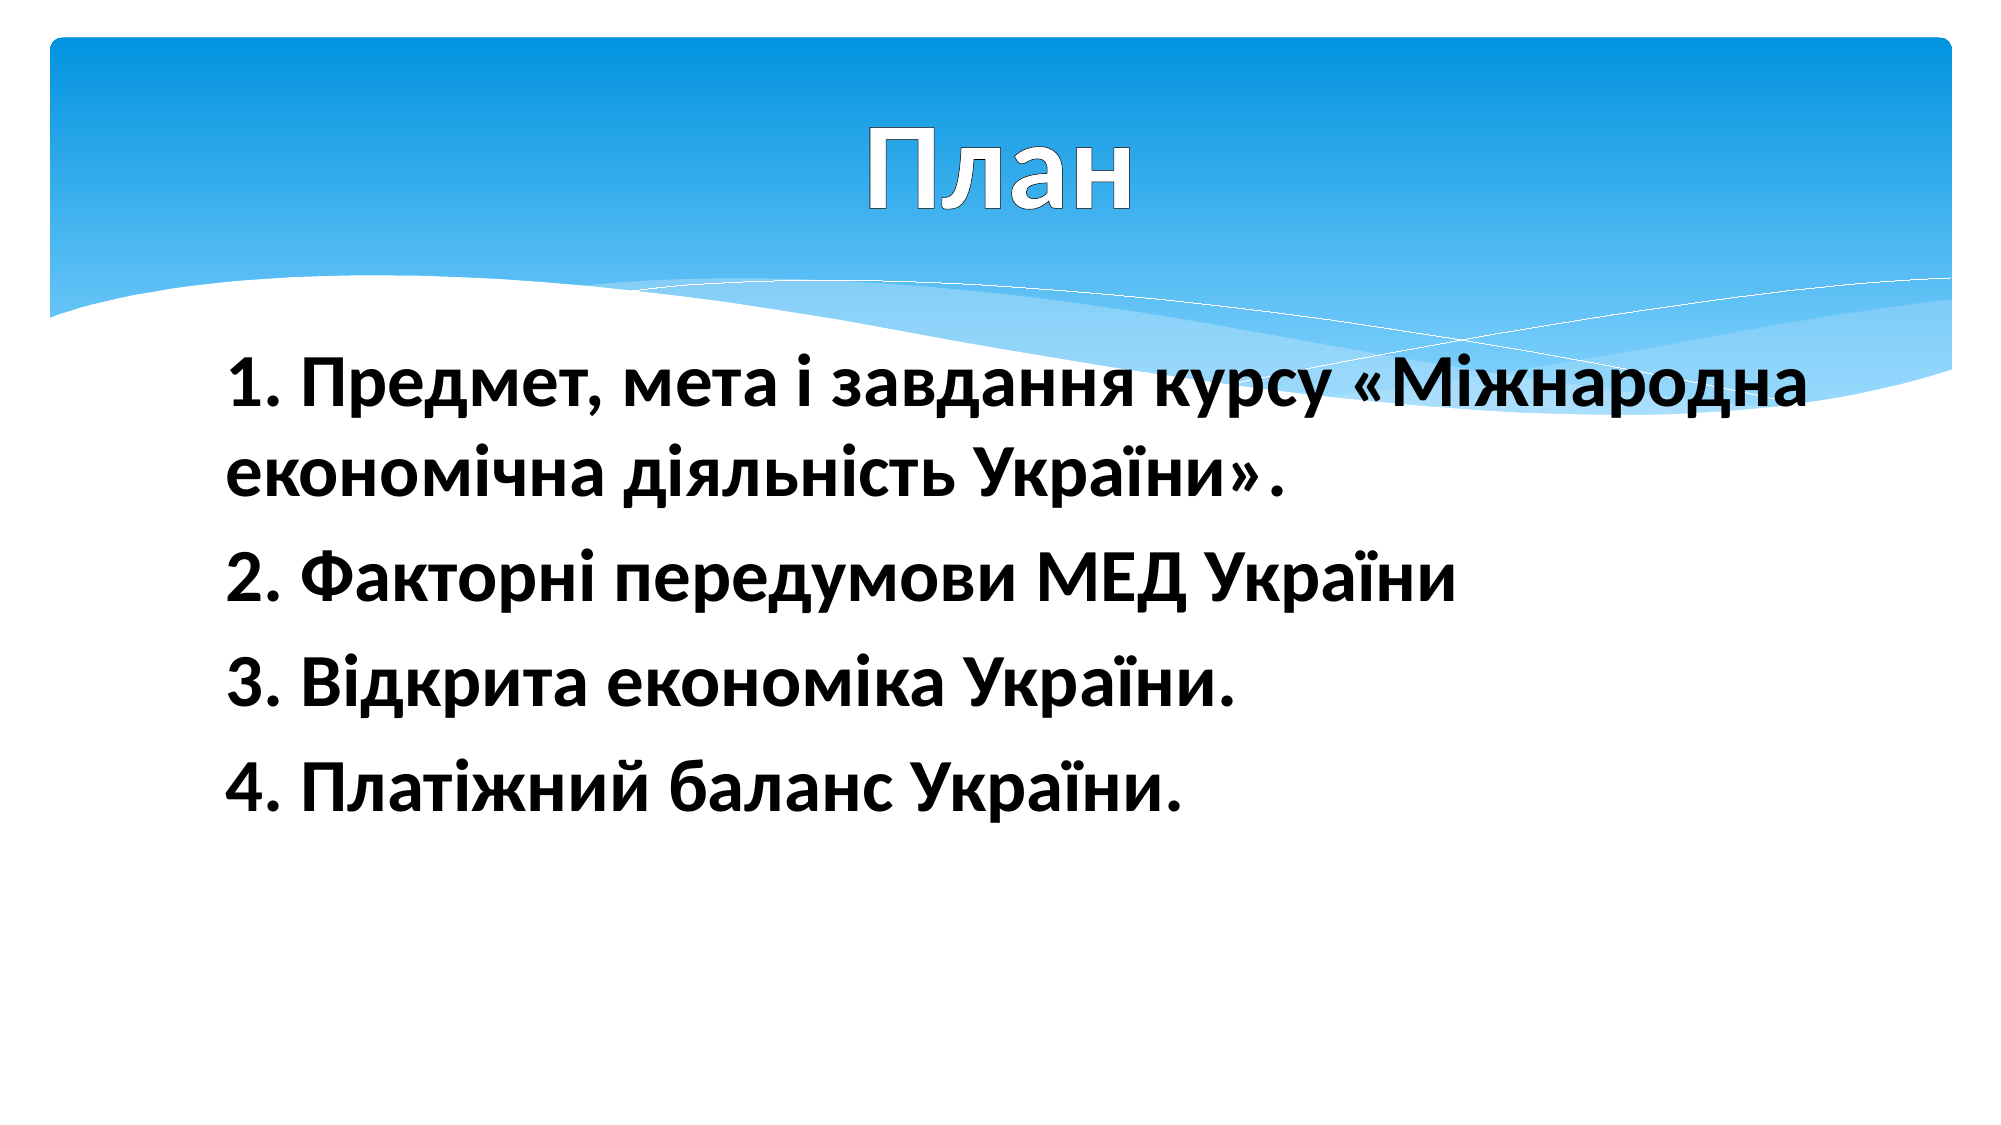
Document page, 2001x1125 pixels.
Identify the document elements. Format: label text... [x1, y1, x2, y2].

title План [99, 55, 1900, 261]
list 1. Предмет, мета і завдання курсу «Міжнародна економічна діяльність України». 2. Факторні передумови МЕД України 3. Відкрита економіка України. 4. Платіжний баланс України. [210, 324, 1831, 891]
